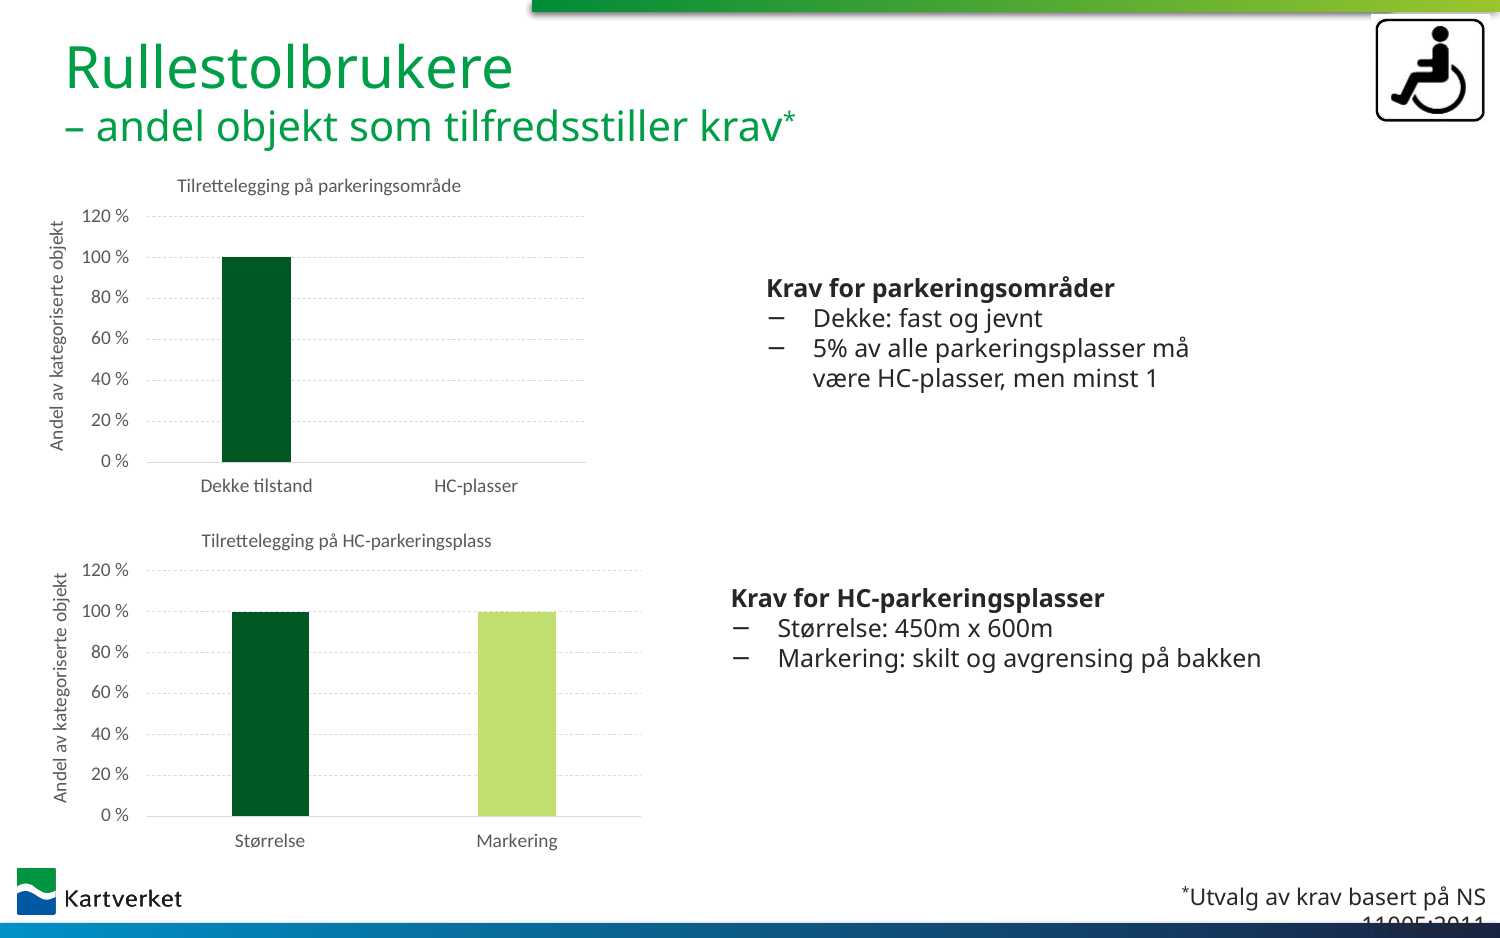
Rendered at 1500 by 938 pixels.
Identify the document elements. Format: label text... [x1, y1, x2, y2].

picture [41, 520, 652, 859]
picture [1371, 13, 1491, 127]
picture [41, 166, 598, 505]
text_box Krav for parkeringsområder Dekke: fast og jevnt 5% av alle parkeringsplasser må være HC-plasser, men minst 1 [751, 264, 1232, 400]
text_box Rullestolbrukere – andel objekt som tilfredsstiller krav* [49, 23, 1431, 158]
text_box *Utvalg av krav basert på NS 11005:2011 [1068, 873, 1500, 938]
text_box Krav for HC-parkeringsplasser Størrelse: 450m x 600m Markering: skilt og avgrensing på bakken [715, 574, 1278, 680]
